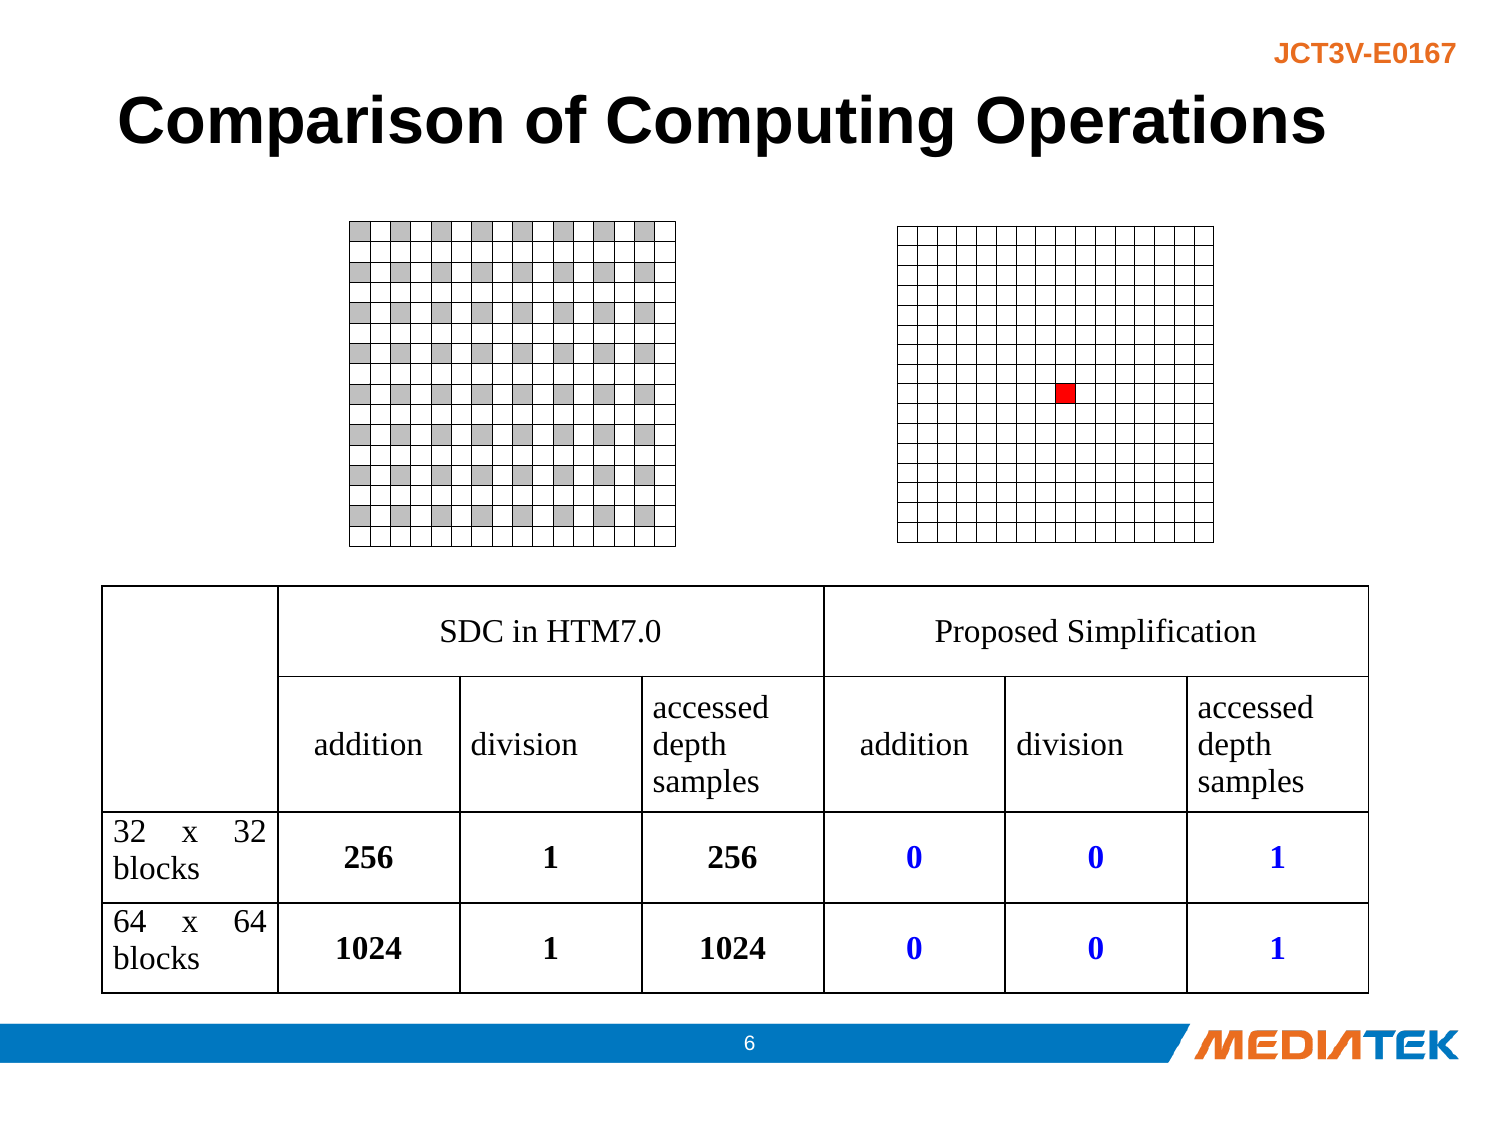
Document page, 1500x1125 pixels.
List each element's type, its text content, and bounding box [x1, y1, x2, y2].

table_cell 256 [643, 813, 823, 902]
table_cell 256 [279, 813, 459, 902]
table_cell accessed depth samples [643, 677, 823, 811]
table_cell division [1006, 677, 1186, 811]
table_cell 32 x 32 blocks [103, 813, 277, 902]
table_cell 1024 [279, 904, 459, 992]
table_cell 64 x 64 blocks [103, 904, 277, 992]
table_cell 1 [461, 904, 641, 992]
table_cell 0 [825, 813, 1004, 902]
table_cell addition [825, 677, 1004, 811]
table_header Proposed Simplification [825, 587, 1368, 676]
table_cell division [461, 677, 641, 811]
table_cell 0 [825, 904, 1004, 992]
table_cell 1024 [643, 904, 823, 992]
table_header SDC in HTM7.0 [279, 587, 823, 676]
table_cell 1 [1188, 904, 1368, 992]
slide_number 5 [711, 1022, 789, 1090]
table_header [103, 587, 277, 811]
table_cell accessed depth samples [1188, 677, 1368, 811]
table_cell 1 [1188, 813, 1368, 902]
picture [0, 1023, 711, 1063]
table_cell addition [279, 677, 459, 811]
picture [891, 219, 1220, 548]
table_cell 0 [1006, 904, 1186, 992]
table_cell 1 [461, 813, 641, 902]
picture [789, 1023, 1459, 1063]
title Comparison of Computing Operations [101, 62, 1425, 172]
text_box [348, 219, 677, 548]
table_cell 0 [1006, 813, 1186, 902]
